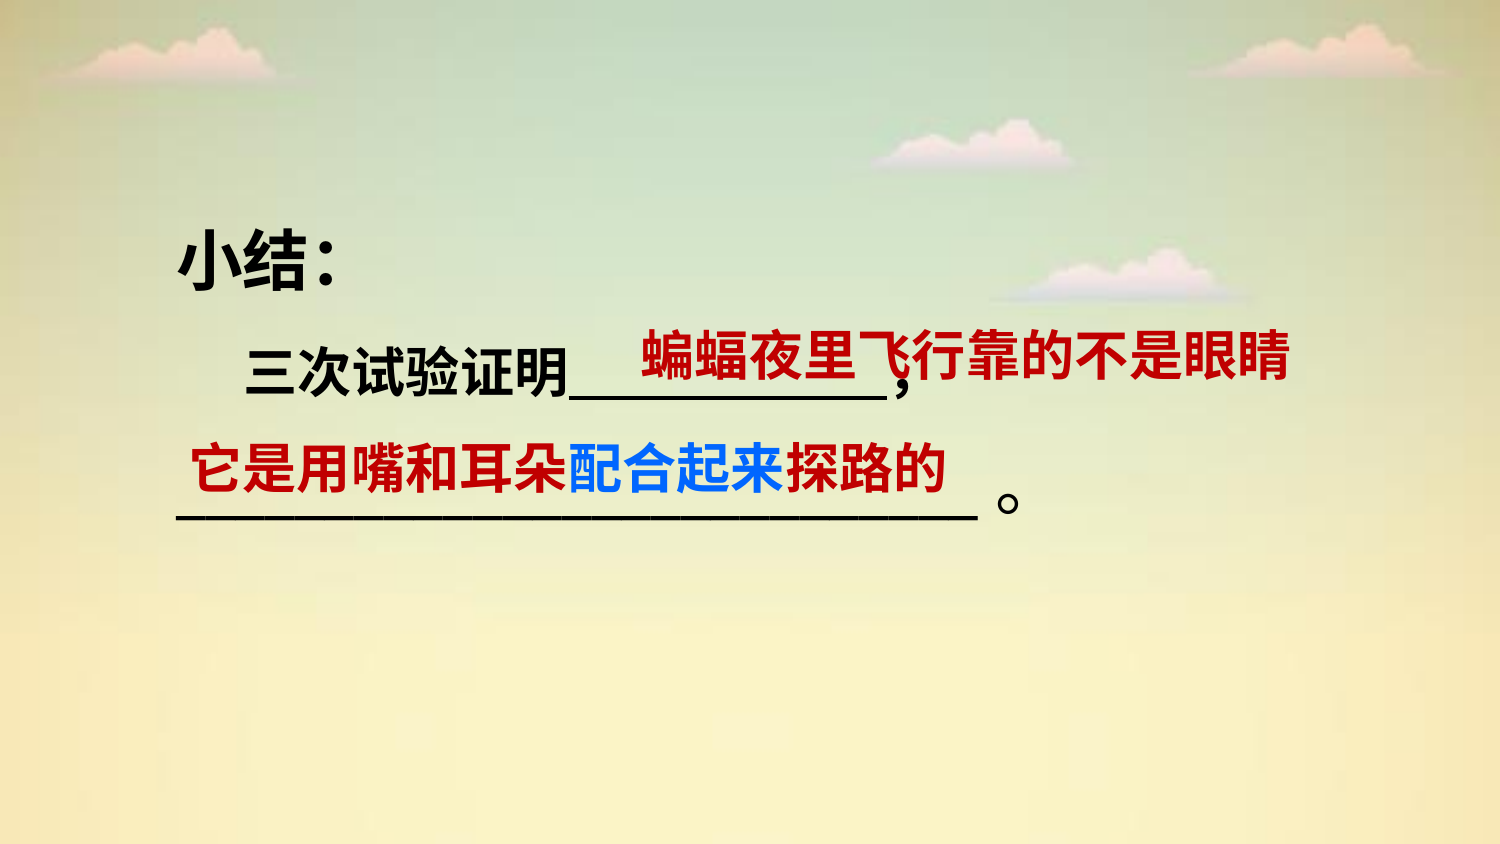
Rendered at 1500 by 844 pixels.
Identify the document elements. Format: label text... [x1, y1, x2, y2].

text_box 它是用嘴和耳朵配合起来探路的 [173, 427, 1056, 508]
text_box 蝙蝠夜里飞行靠的不是眼睛 [626, 313, 1307, 394]
picture [0, 0, 1500, 844]
text_box 小结： 三次试验证明 ， ___________________________。 [161, 171, 1359, 531]
